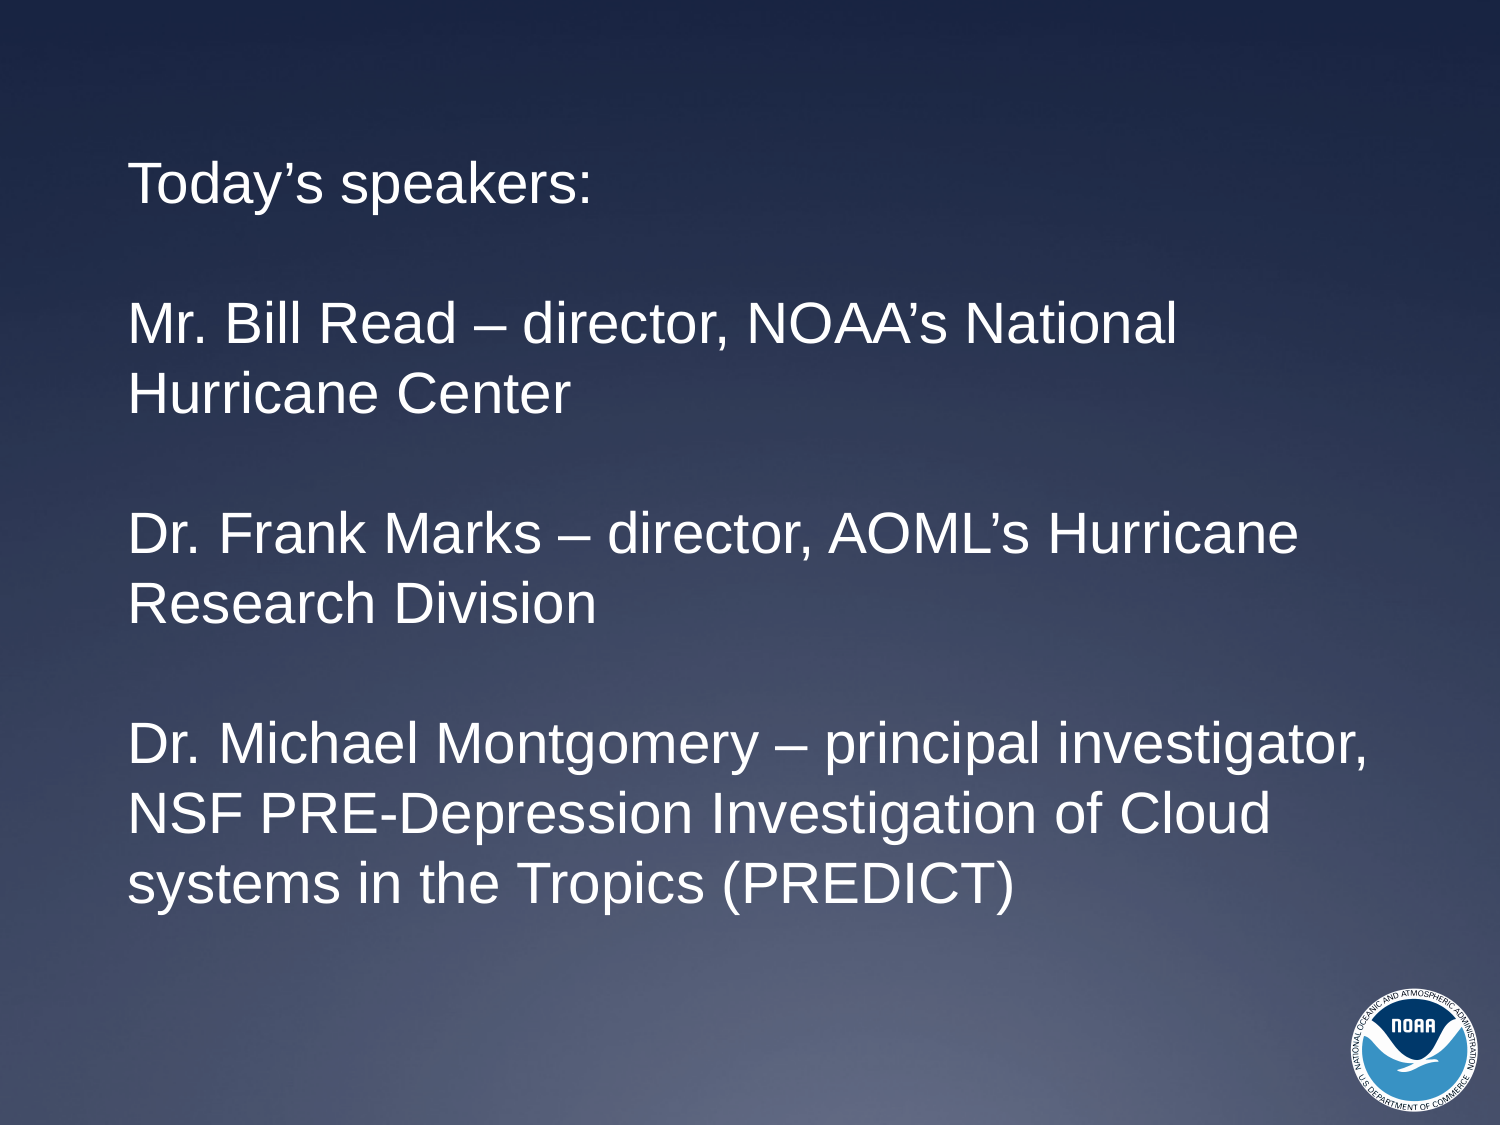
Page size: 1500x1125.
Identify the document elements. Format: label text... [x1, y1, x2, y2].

picture [1350, 987, 1479, 1113]
title Today’s speakers: Mr. Bill Read – director, NOAA’s National Hurricane Center Dr. Frank Marks – director, AOML’s Hurricane Research Division Dr. Michael Montgomery – principal investigator, NSF PRE-Depression Investigation of Cloud systems in the Tropics (PREDICT) [112, 137, 1412, 268]
